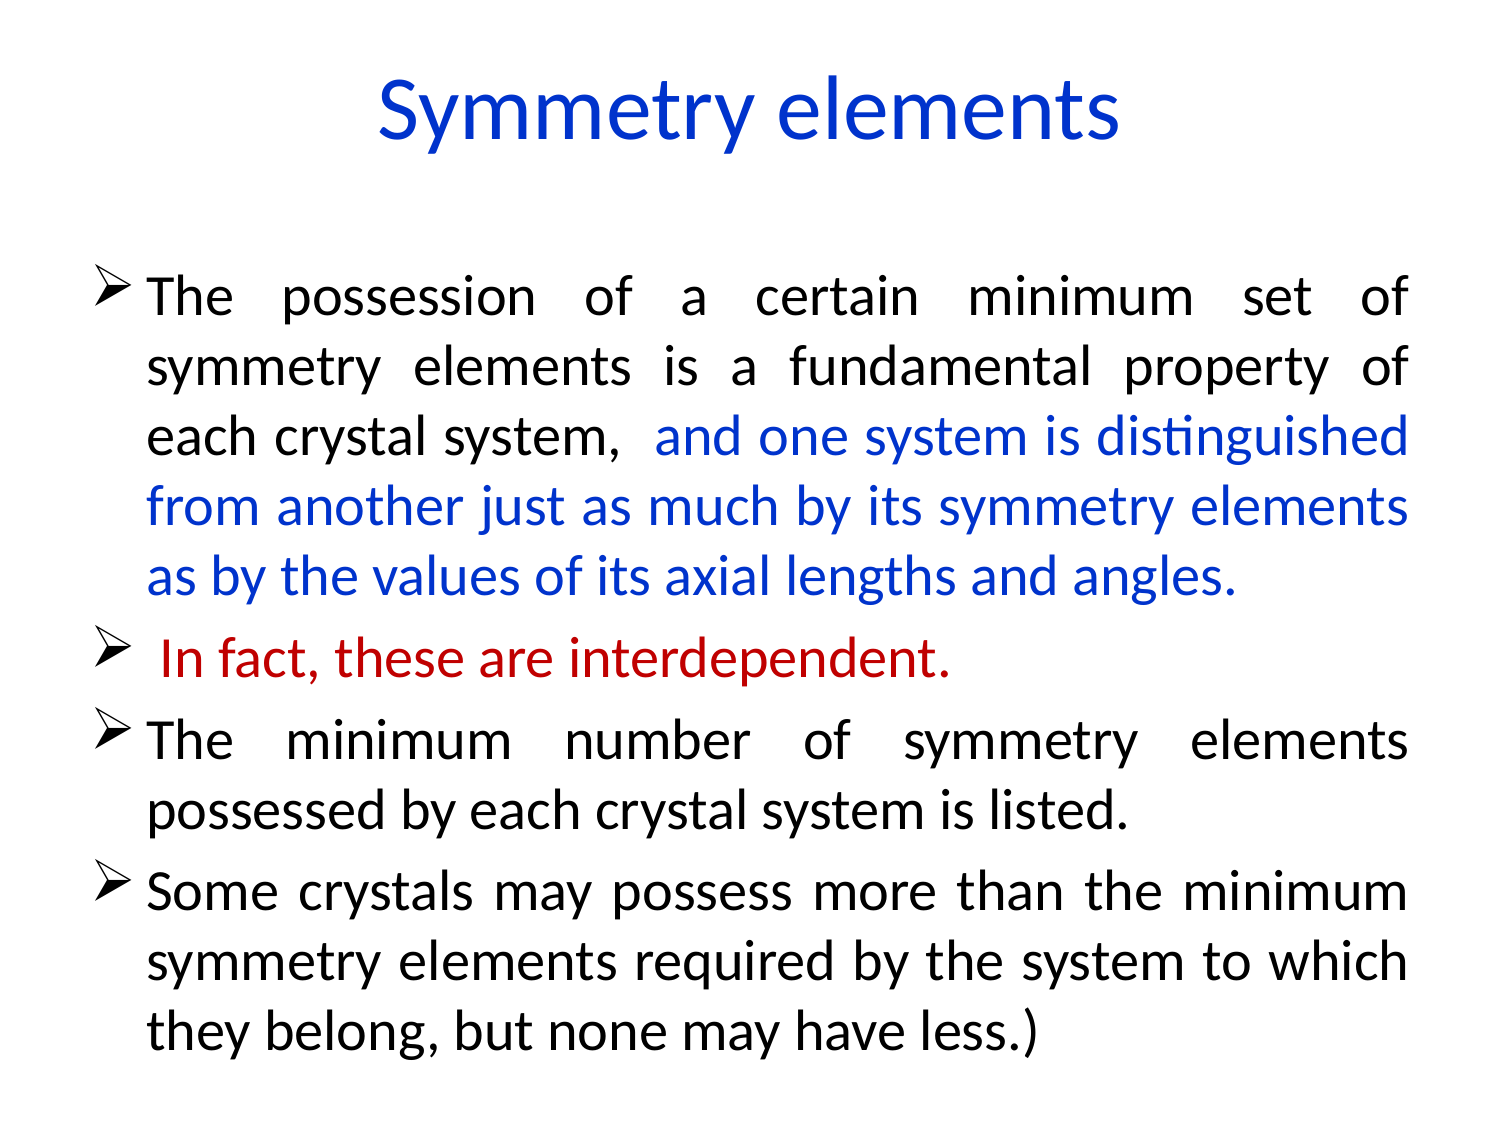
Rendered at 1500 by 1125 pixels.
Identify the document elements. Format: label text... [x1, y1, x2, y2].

title Symmetry elements [75, 24, 1425, 180]
list The possession of a certain minimum set of symmetry elements is a fundamental property of each crystal system, and one system is distinguished from another just as much by its symmetry elements as by the values of its axial lengths and angles. In fact, these are interdependent. The minimum number of symmetry elements possessed by each crystal system is listed. Some crystals may possess more than the minimum symmetry elements required by the system to which they belong, but none may have less.) [75, 249, 1425, 1075]
